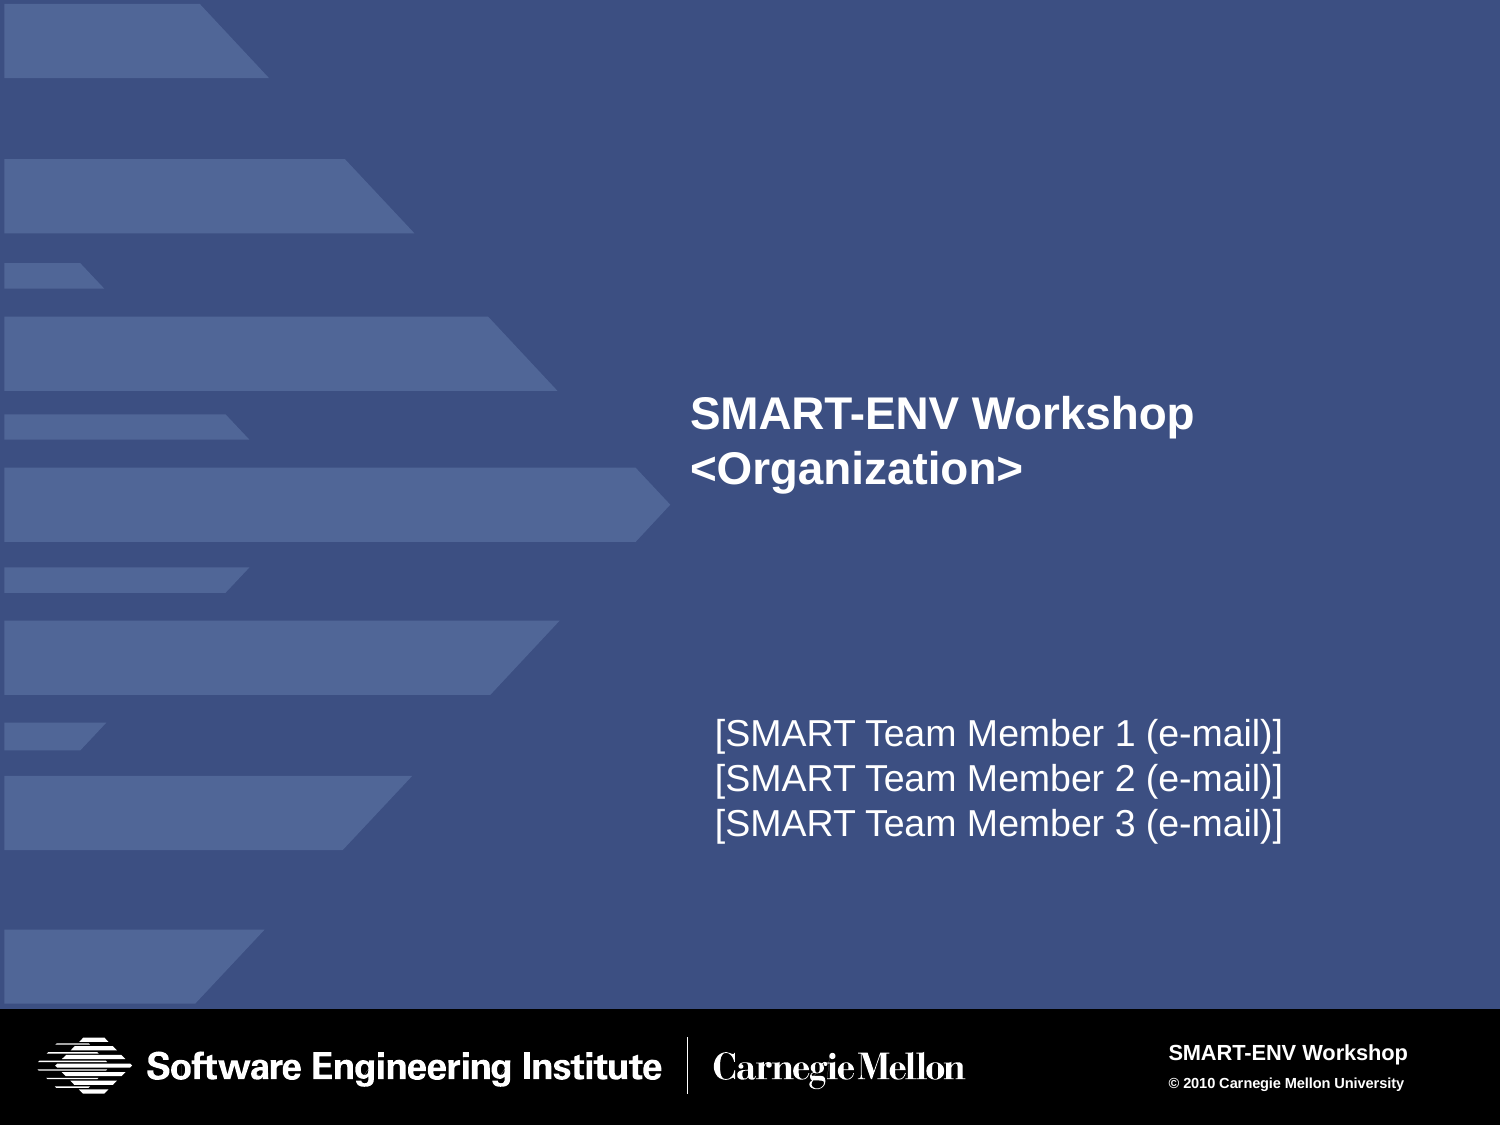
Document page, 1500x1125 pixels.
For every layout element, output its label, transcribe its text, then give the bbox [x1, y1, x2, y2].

title SMART-ENV Workshop <Organization> [674, 376, 1428, 503]
subtitle [SMART Team Member 1 (e-mail)] [SMART Team Member 2 (e-mail)] [SMART Team Member 3 (e-mail)] [699, 701, 1401, 927]
